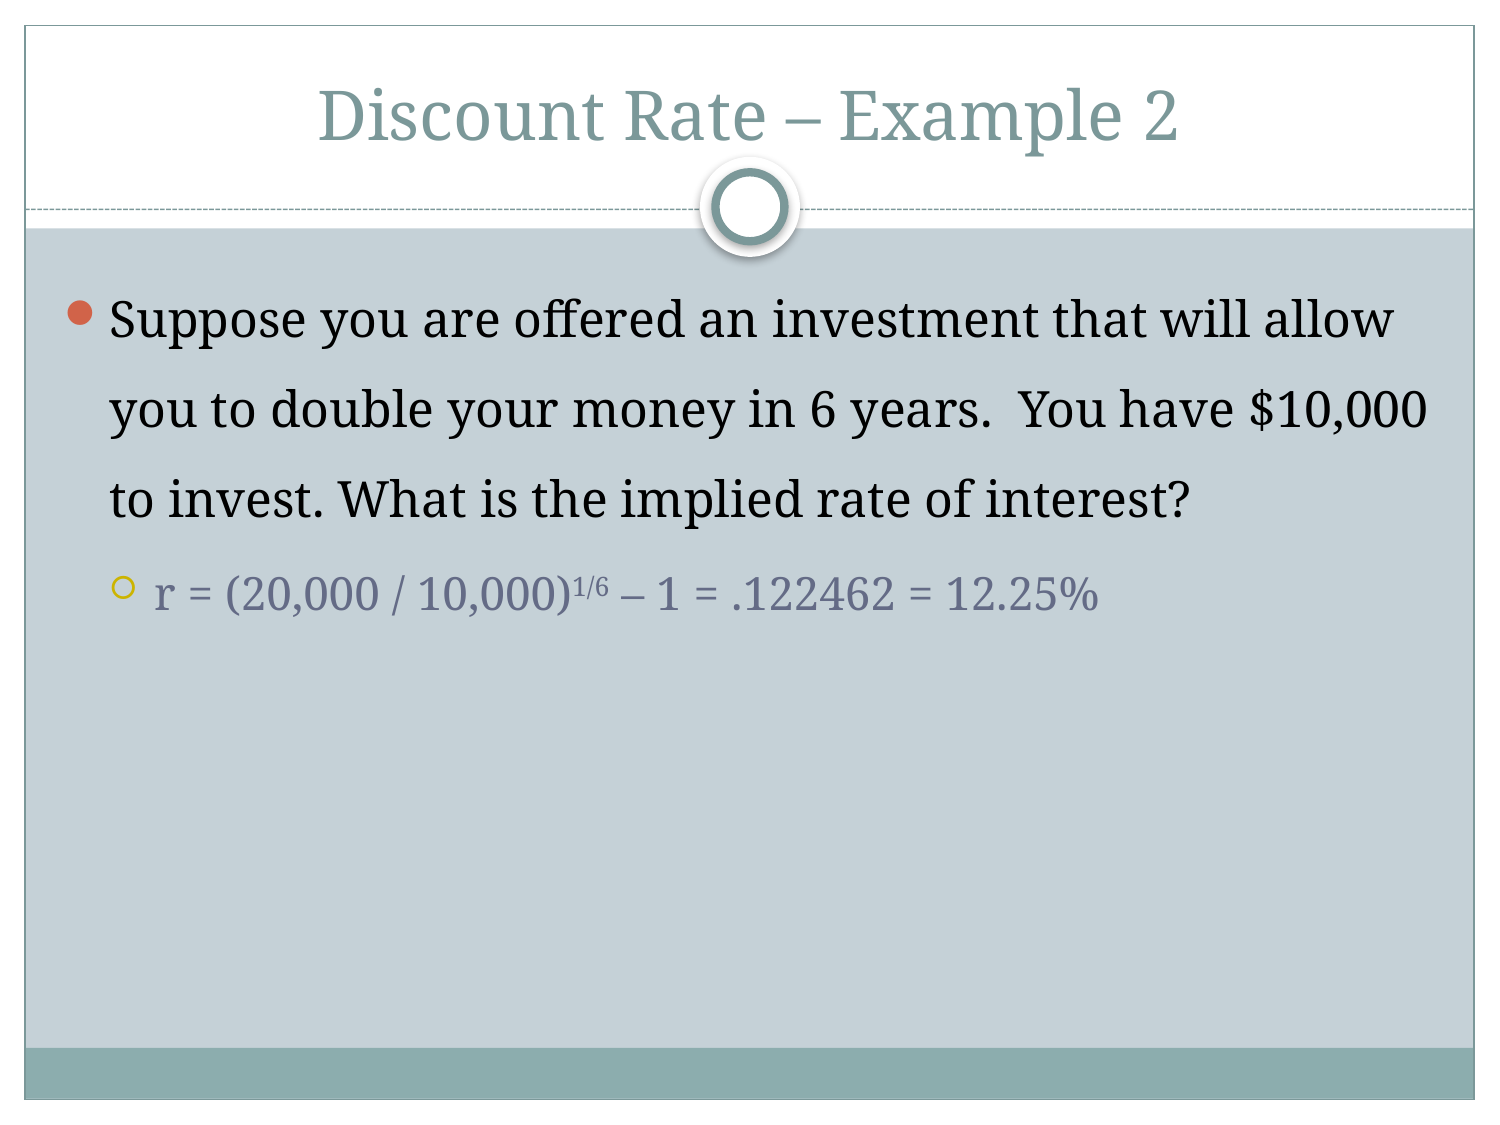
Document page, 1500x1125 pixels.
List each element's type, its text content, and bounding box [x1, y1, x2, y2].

title Discount Rate – Example 2 [49, 37, 1450, 162]
list Suppose you are offered an investment that will allow you to double your money in 6 years. You have $10,000 to invest. What is the implied rate of interest? r = (20,000 / 10,000)1/6 – 1 = .122462 = 12.25% [49, 250, 1445, 1001]
